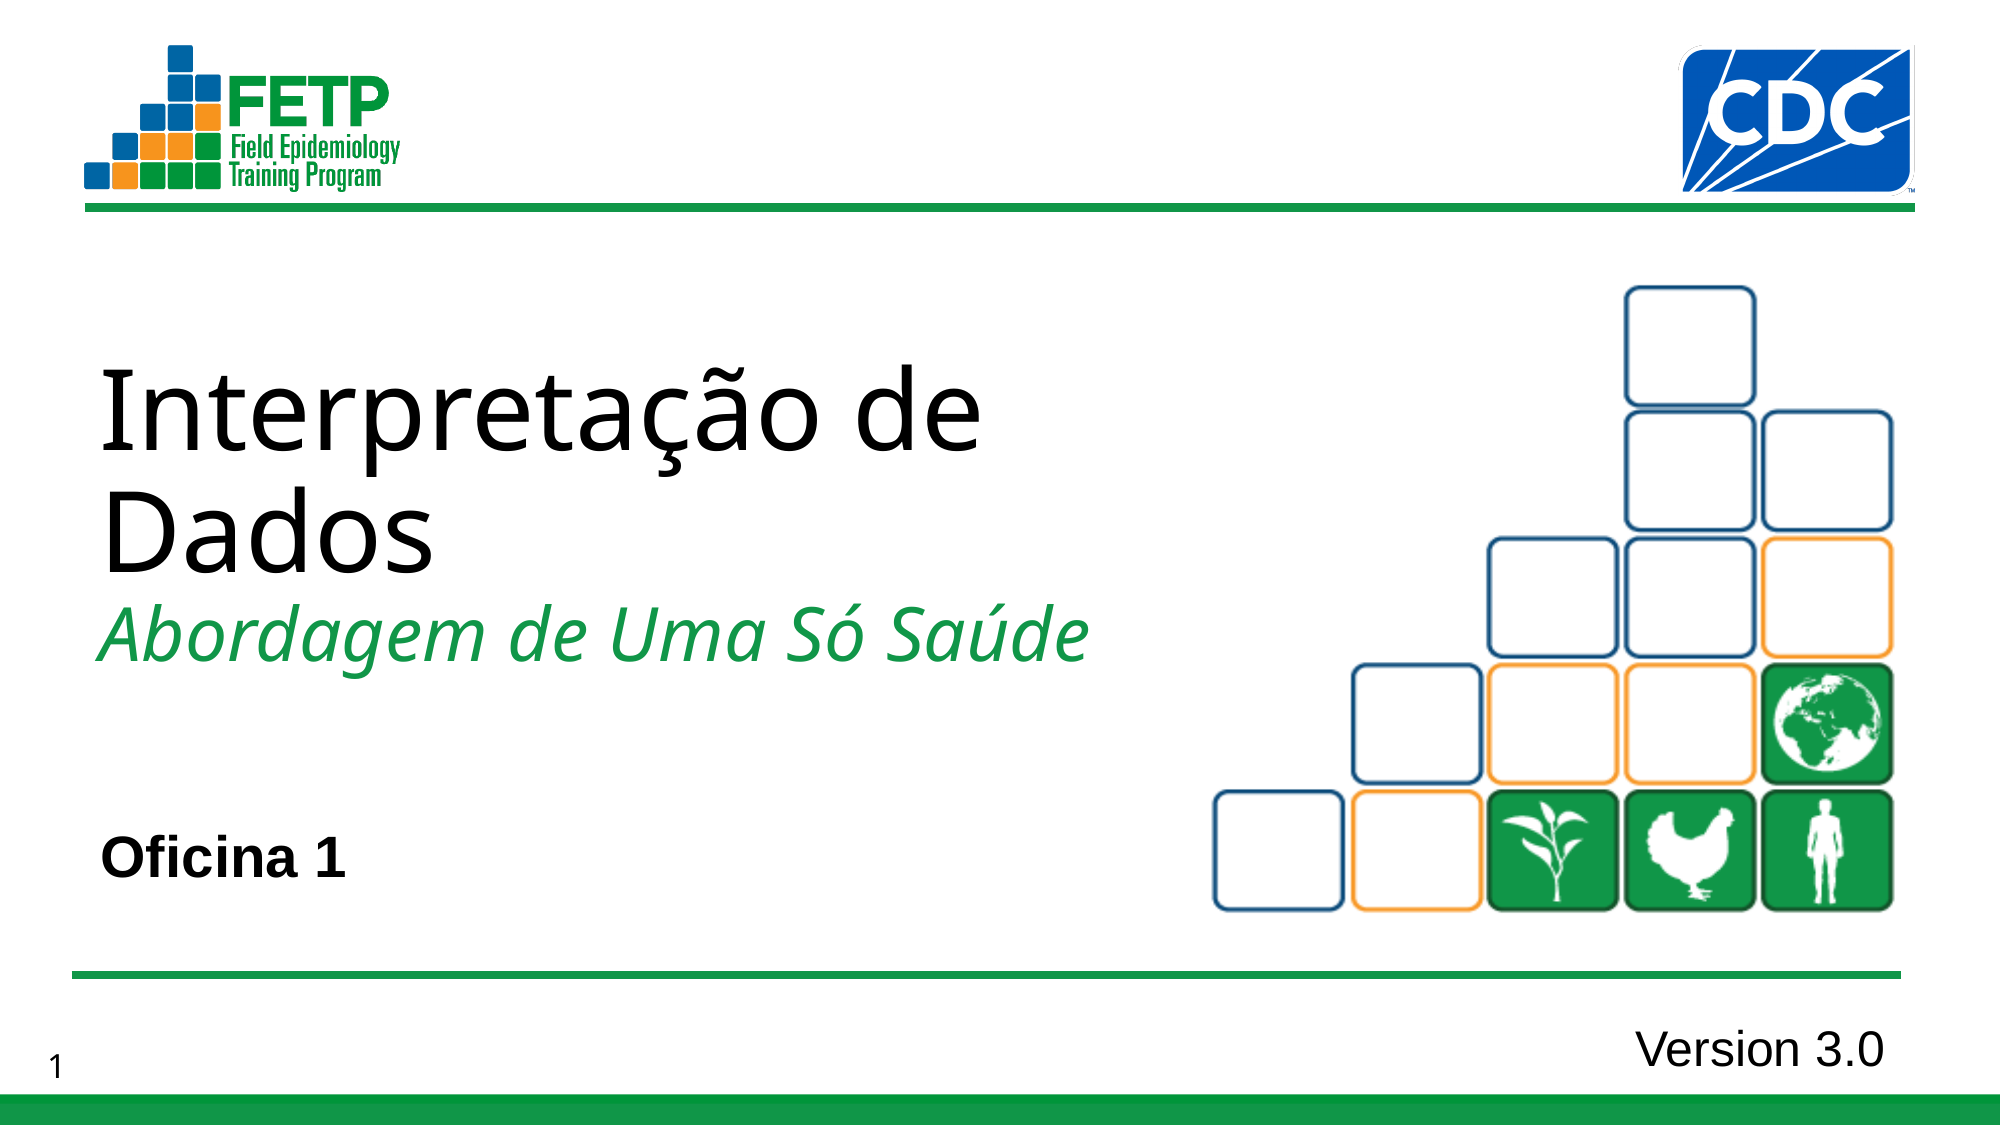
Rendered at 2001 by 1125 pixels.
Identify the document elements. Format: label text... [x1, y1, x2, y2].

picture [84, 45, 400, 192]
list Oficina 1 [85, 812, 574, 898]
picture [1678, 45, 1915, 196]
picture [1186, 254, 1915, 928]
list Interpretação de Dados [84, 346, 1333, 607]
